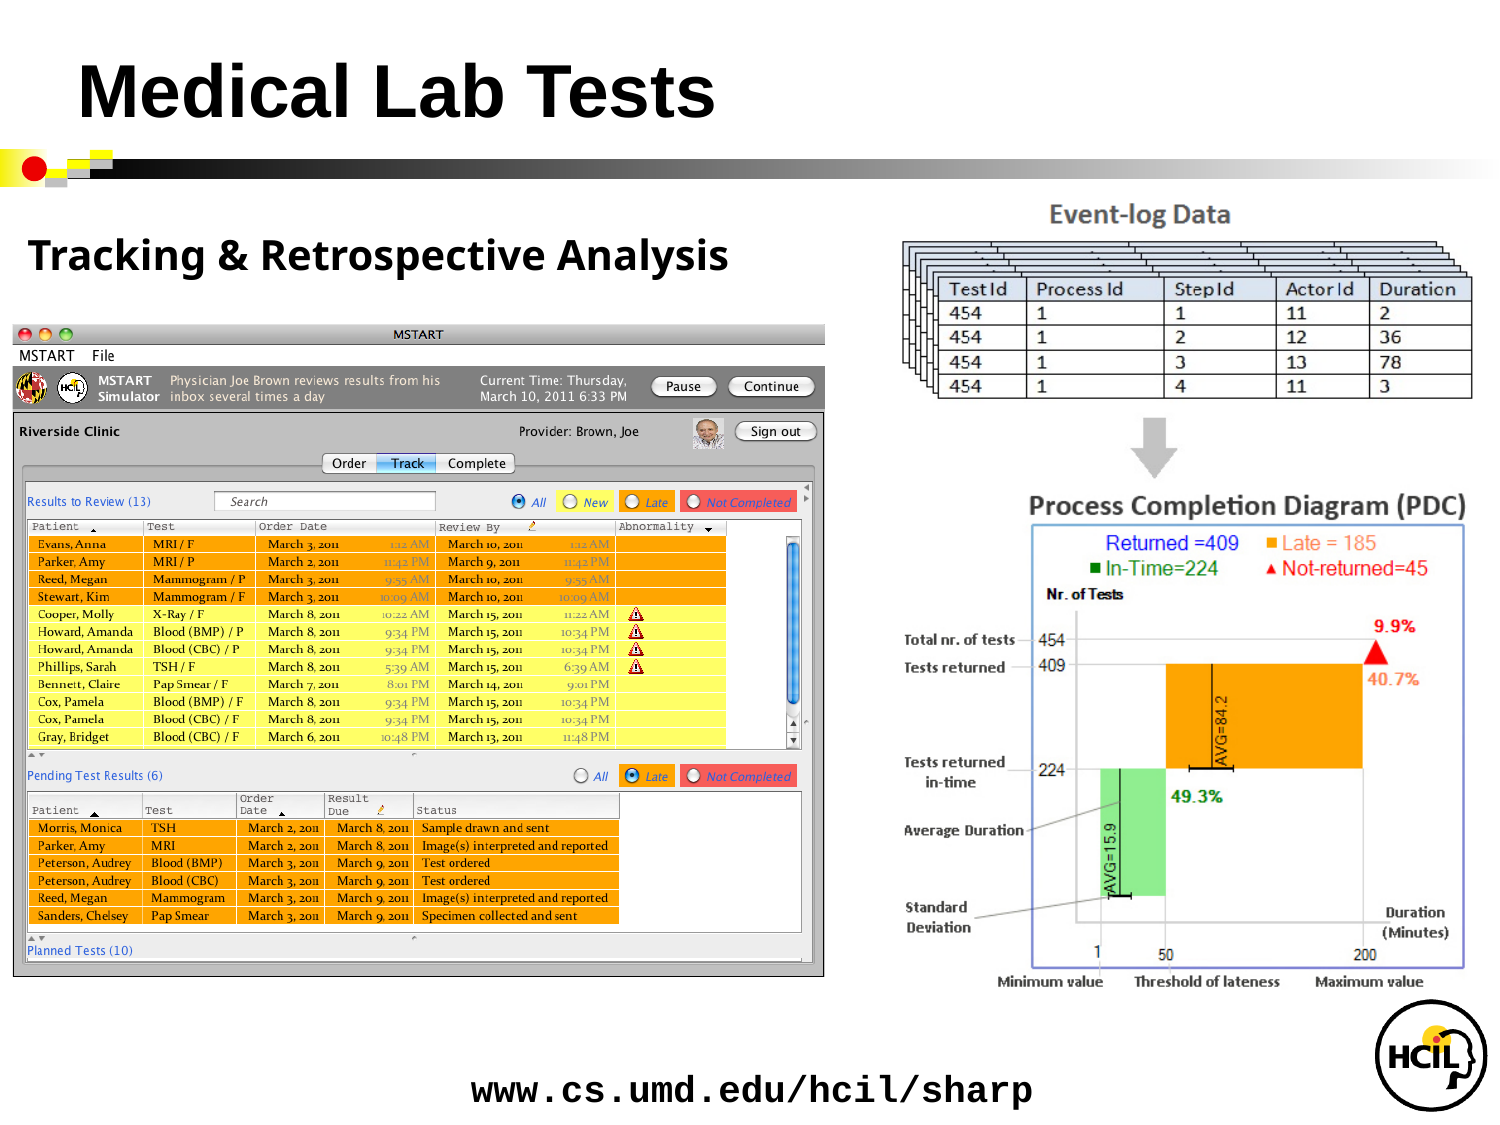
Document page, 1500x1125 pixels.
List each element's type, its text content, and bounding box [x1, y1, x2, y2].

text_box www.cs.umd.edu/hcil/sharp [456, 1012, 1049, 1118]
picture [12, 324, 826, 977]
text_box Tracking & Retrospective Analysis [12, 221, 894, 337]
title Medical Lab Tests [62, 24, 1500, 151]
picture [899, 187, 1476, 998]
picture [1374, 999, 1488, 1112]
